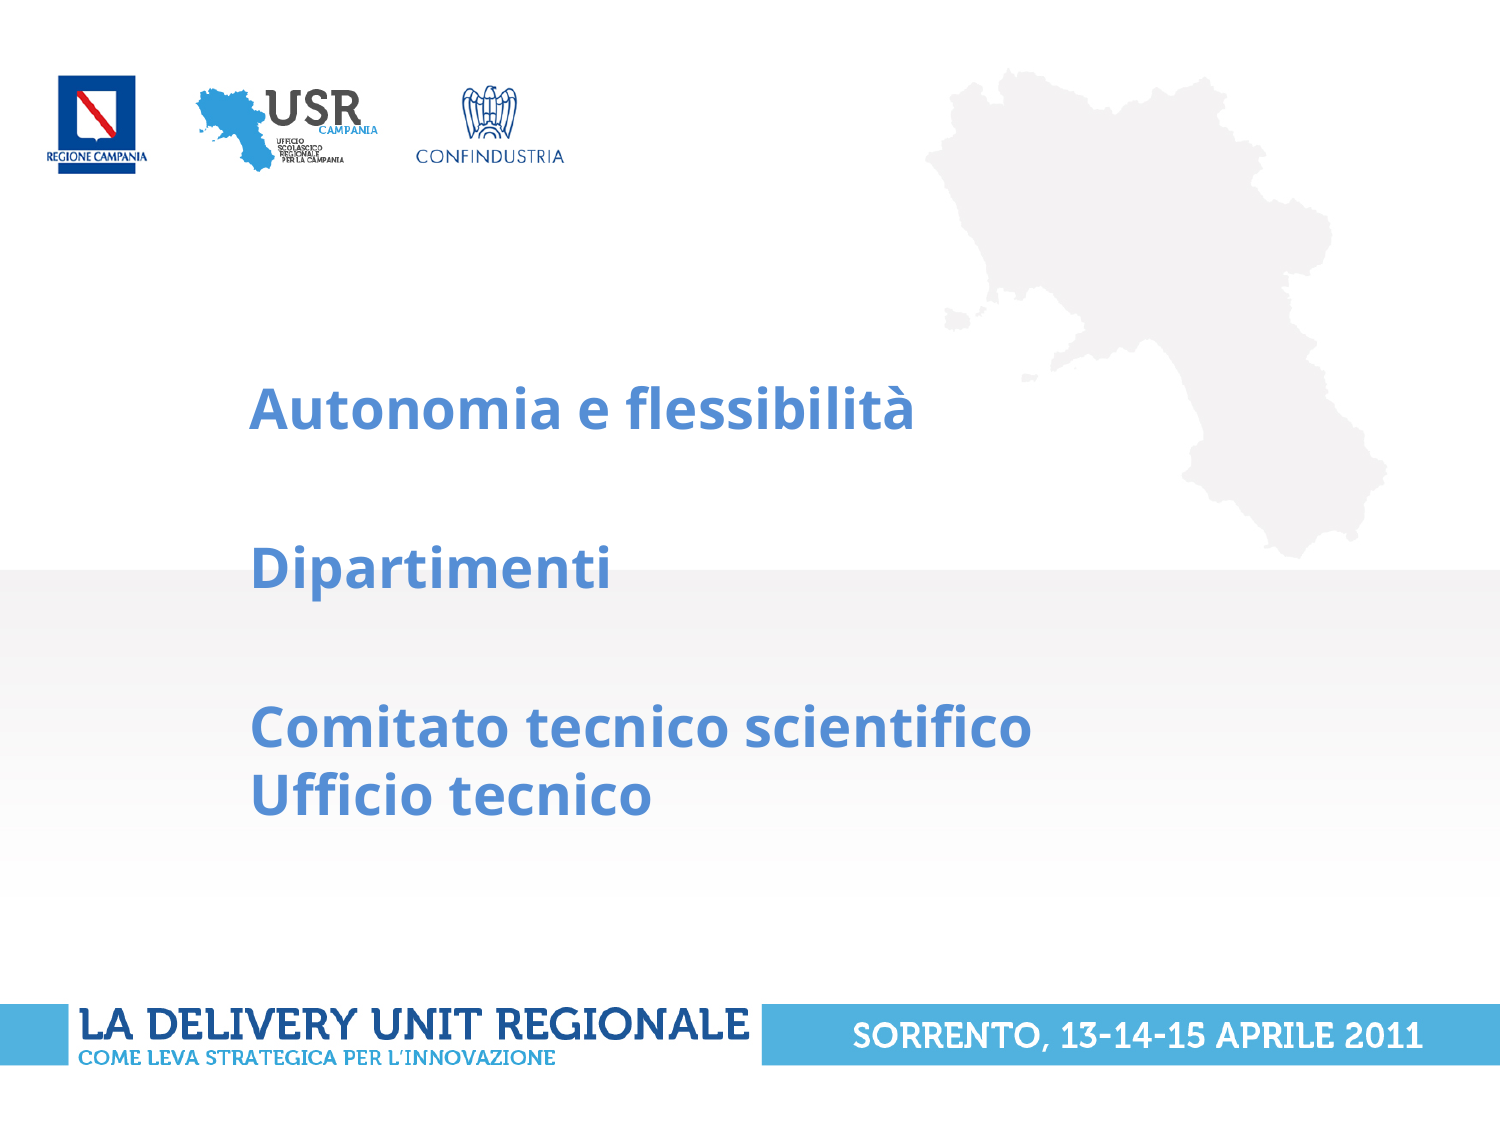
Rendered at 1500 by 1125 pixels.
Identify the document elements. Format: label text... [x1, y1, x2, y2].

list Autonomia e flessibilità Dipartimenti Comitato tecnico scientifico Ufficio tecnico [249, 476, 1144, 723]
picture [0, 32, 1500, 1093]
